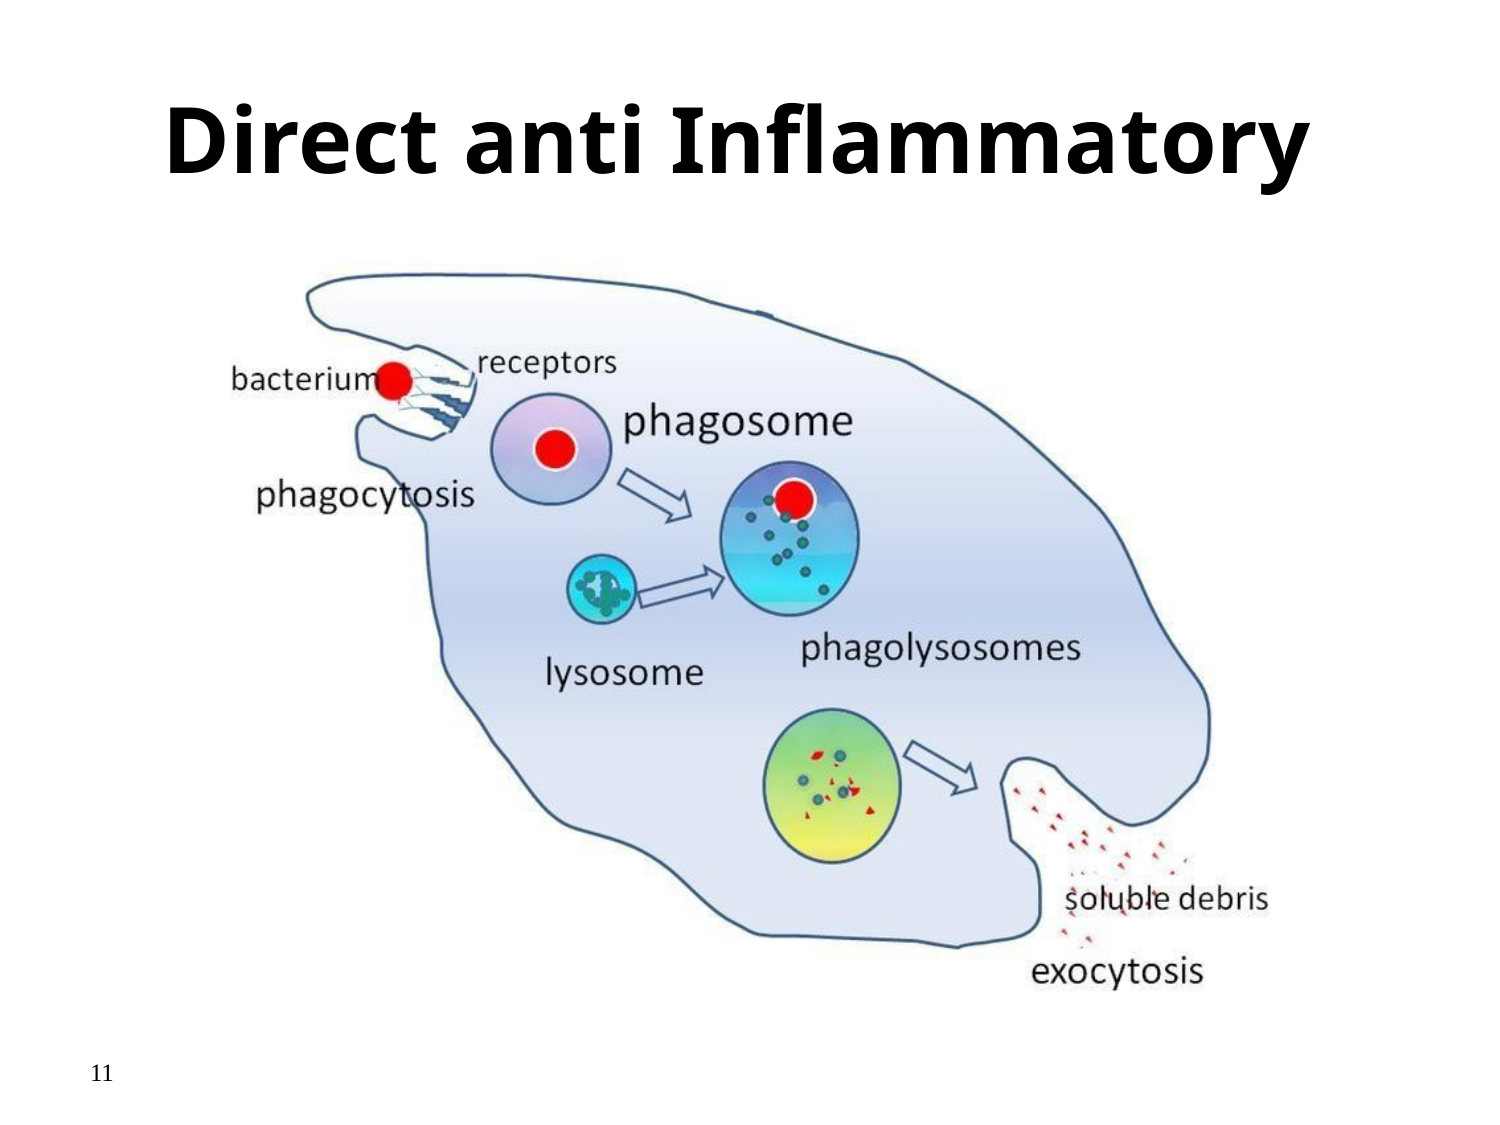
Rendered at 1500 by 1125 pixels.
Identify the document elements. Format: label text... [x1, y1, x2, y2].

title Direct anti Inflammatory [136, 55, 1364, 271]
text_box [221, 271, 1279, 1005]
slide_number 10 [85, 1059, 120, 1125]
